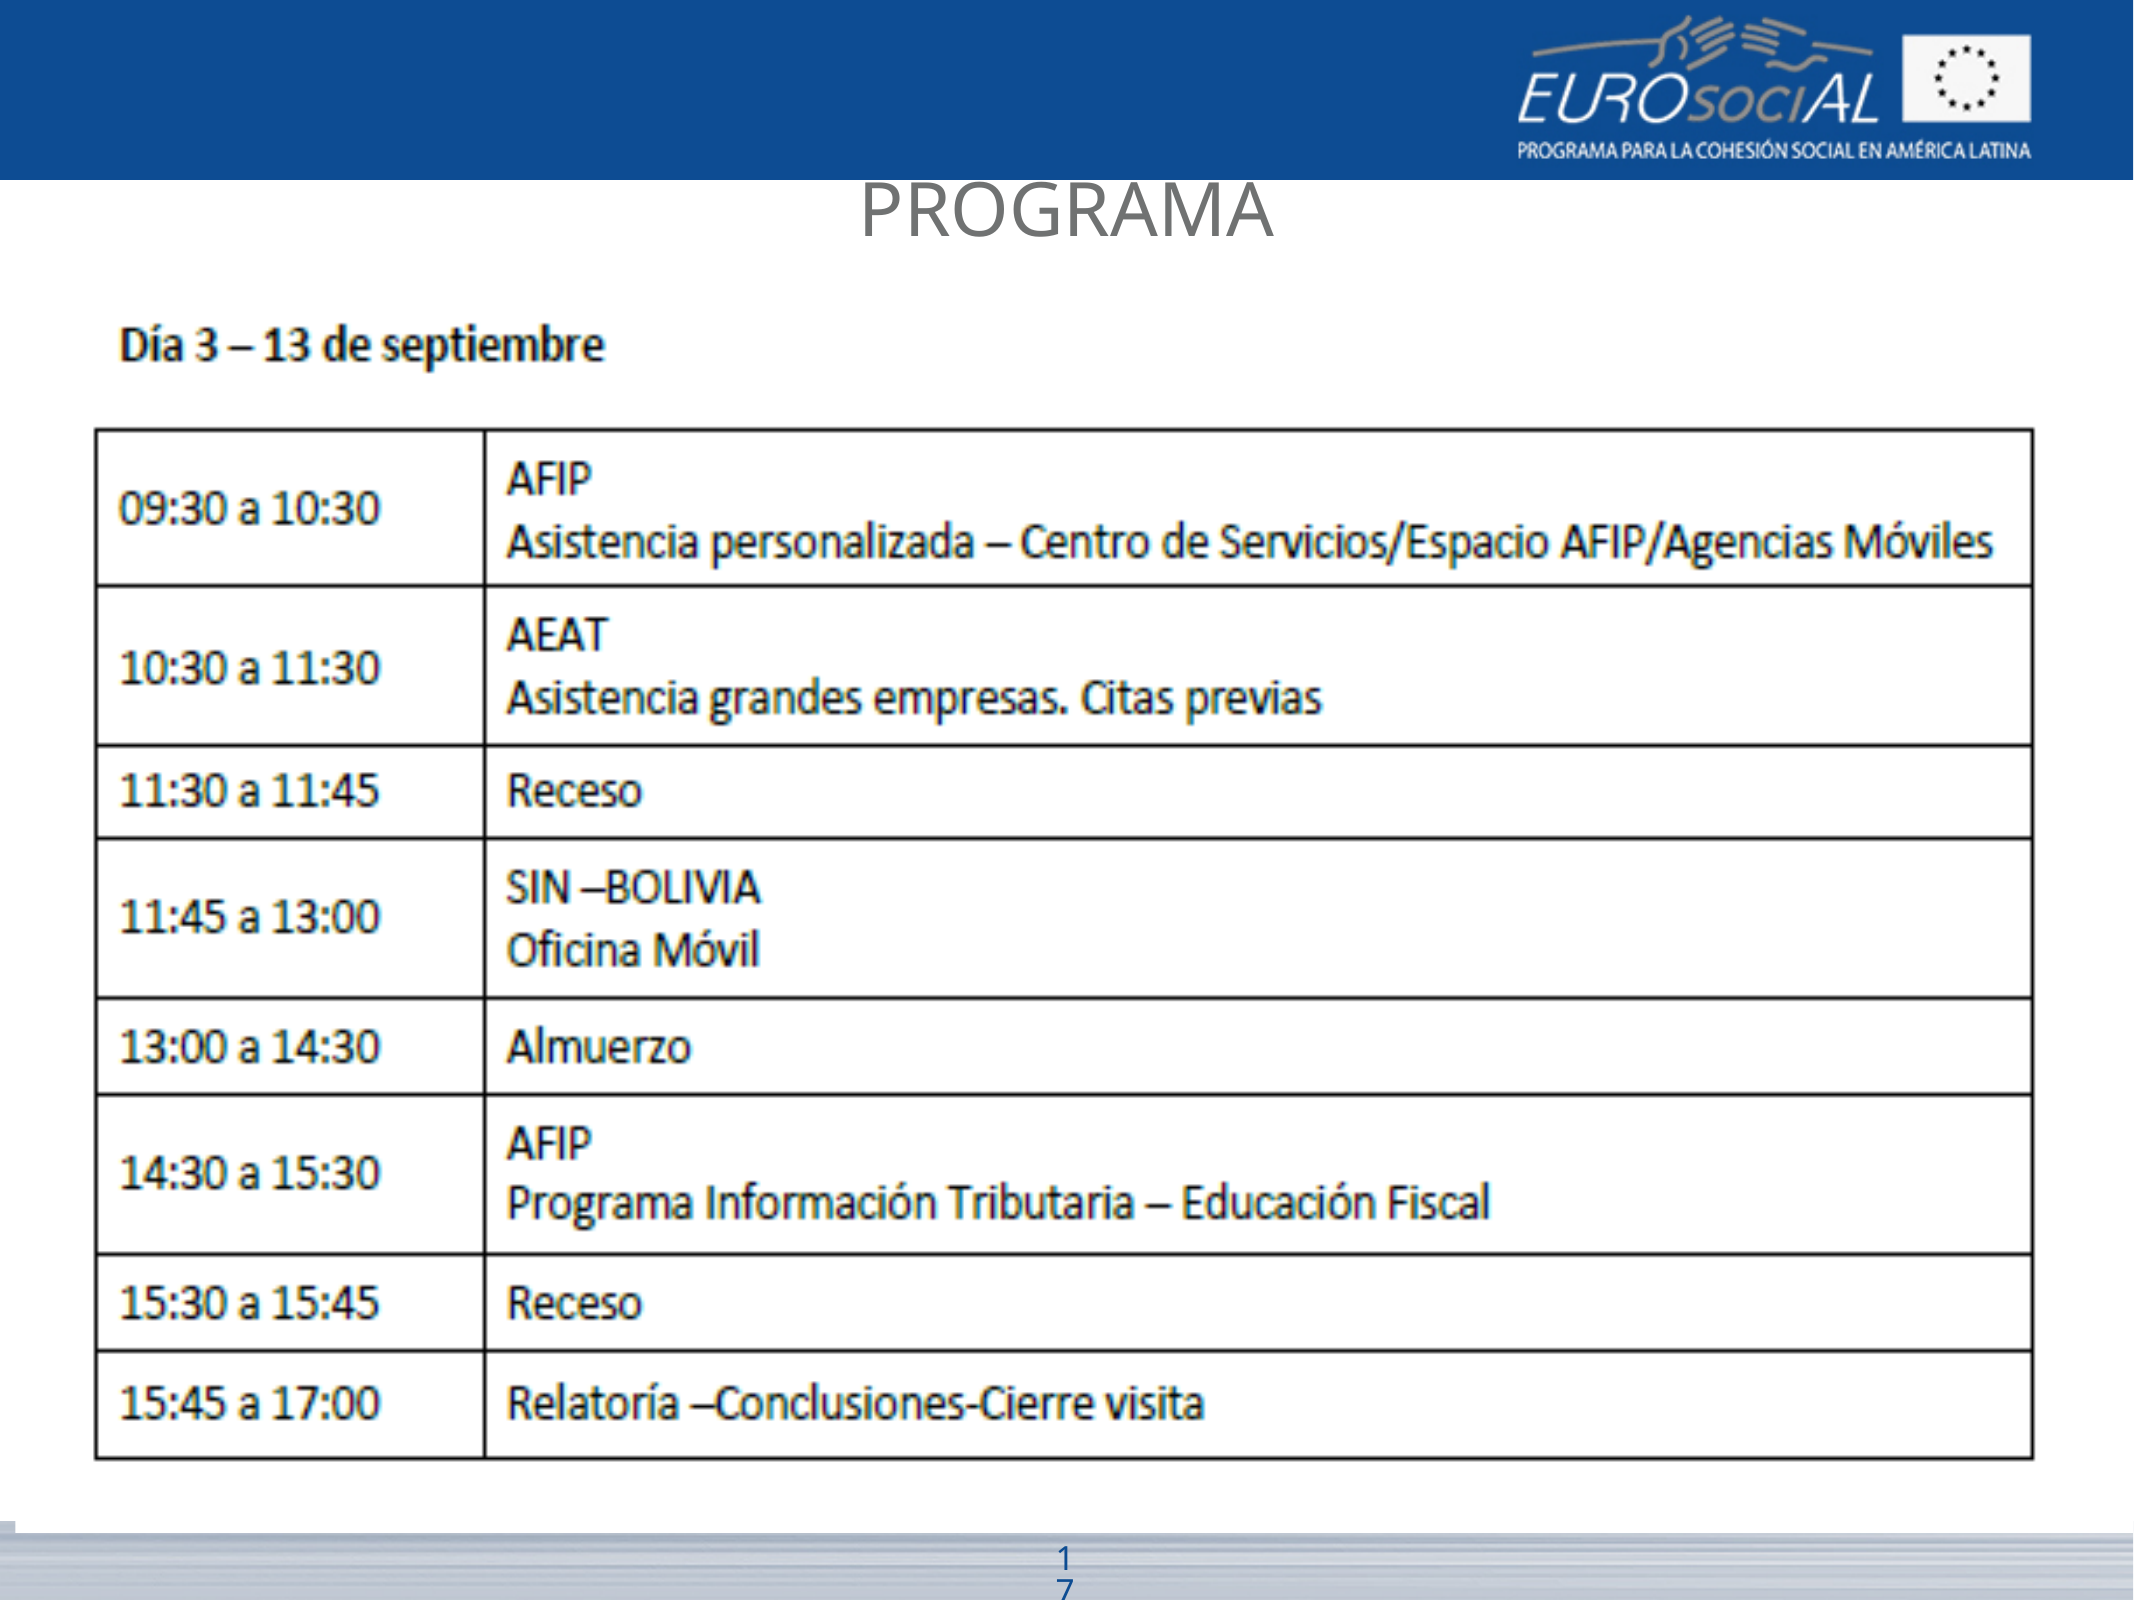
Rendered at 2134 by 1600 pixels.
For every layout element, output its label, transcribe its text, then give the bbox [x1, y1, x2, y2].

picture [0, 0, 2134, 180]
slide_number 17 [1040, 1542, 1094, 1587]
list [15, 291, 2134, 1533]
picture [0, 1521, 2134, 1600]
title PROGRAMA [106, 64, 2027, 290]
